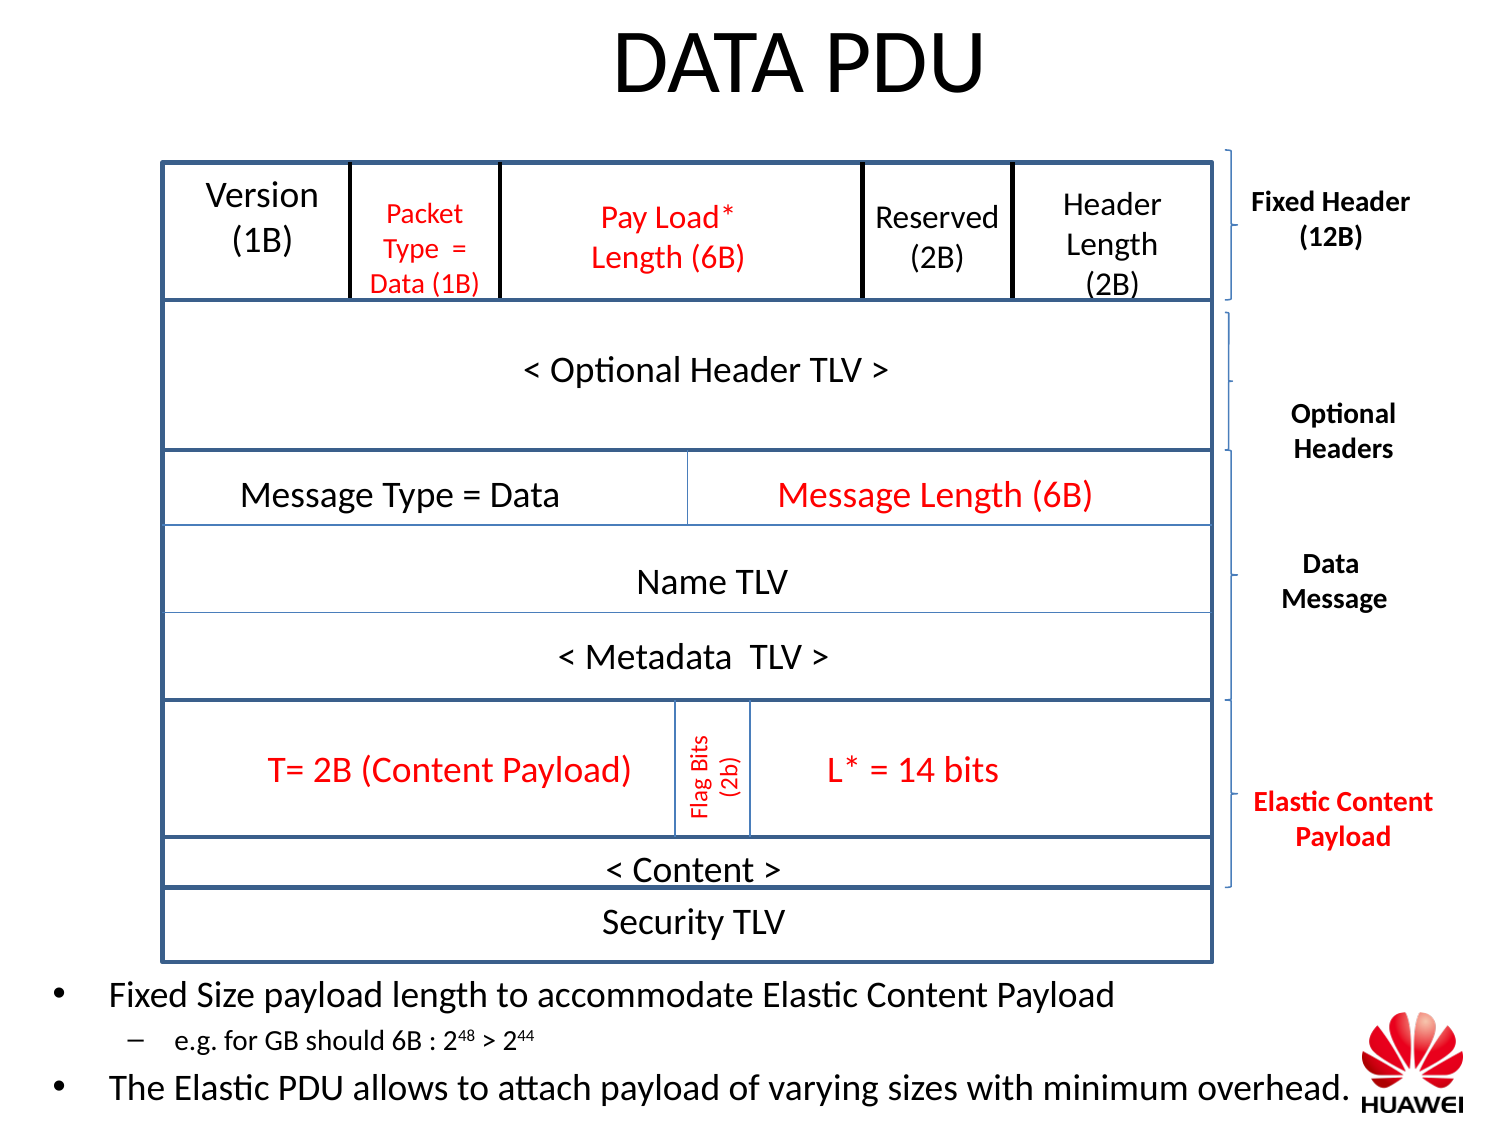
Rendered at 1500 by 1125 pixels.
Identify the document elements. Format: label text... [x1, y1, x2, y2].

text_box Message Type = Data [225, 462, 638, 523]
text_box Name TLV [575, 549, 850, 610]
text_box Header Length (2B) [1025, 174, 1200, 298]
text_box < Metadata TLV > [450, 624, 938, 685]
text_box [1224, 149, 1239, 301]
text_box [160, 839, 450, 885]
text_box Data Message [1224, 537, 1438, 623]
text_box [160, 448, 1214, 698]
text_box Reserved (2B) [849, 187, 858, 282]
text_box [1224, 311, 1234, 449]
text_box Fixed Header (12B) [1232, 174, 1438, 260]
text_box [160, 298, 1214, 448]
text_box Version (1B) [187, 162, 338, 268]
text_box [160, 160, 1214, 298]
text_box [938, 839, 1214, 885]
text_box [1224, 699, 1239, 889]
text_box Security TLV [450, 889, 938, 950]
text_box [160, 885, 1214, 964]
text_box Pay Load* Length (6B) [562, 187, 775, 282]
text_box Packet Type = Data (1B) [354, 187, 495, 298]
text_box Elastic Content Payload [1237, 774, 1450, 860]
text_box < Content > [450, 839, 938, 885]
text_box Flag Bits (2b) [674, 700, 750, 856]
text_box T= 2B (Content Payload) [249, 737, 650, 798]
text_box [160, 698, 1214, 839]
text_box Reserved (2B) [1016, 187, 1025, 282]
picture [1425, 1012, 1463, 1113]
text_box Message Length (6B) [762, 462, 1175, 523]
title DATA PDU [125, 0, 1475, 125]
text_box L* = 14 bits [812, 737, 1050, 798]
text_box Optional Headers [1237, 387, 1450, 473]
text_box Reserved (2B) [866, 187, 1008, 282]
text_box [1224, 449, 1232, 537]
list Fixed Size payload length to accommodate Elastic Content Payload e.g. for GB should 6B : 248 > 244 The Elastic PDU allows to attach payload of varying sizes with minimum overhead. [37, 962, 1425, 1125]
text_box [1224, 623, 1232, 700]
text_box < Optional Header TLV > [499, 337, 963, 398]
